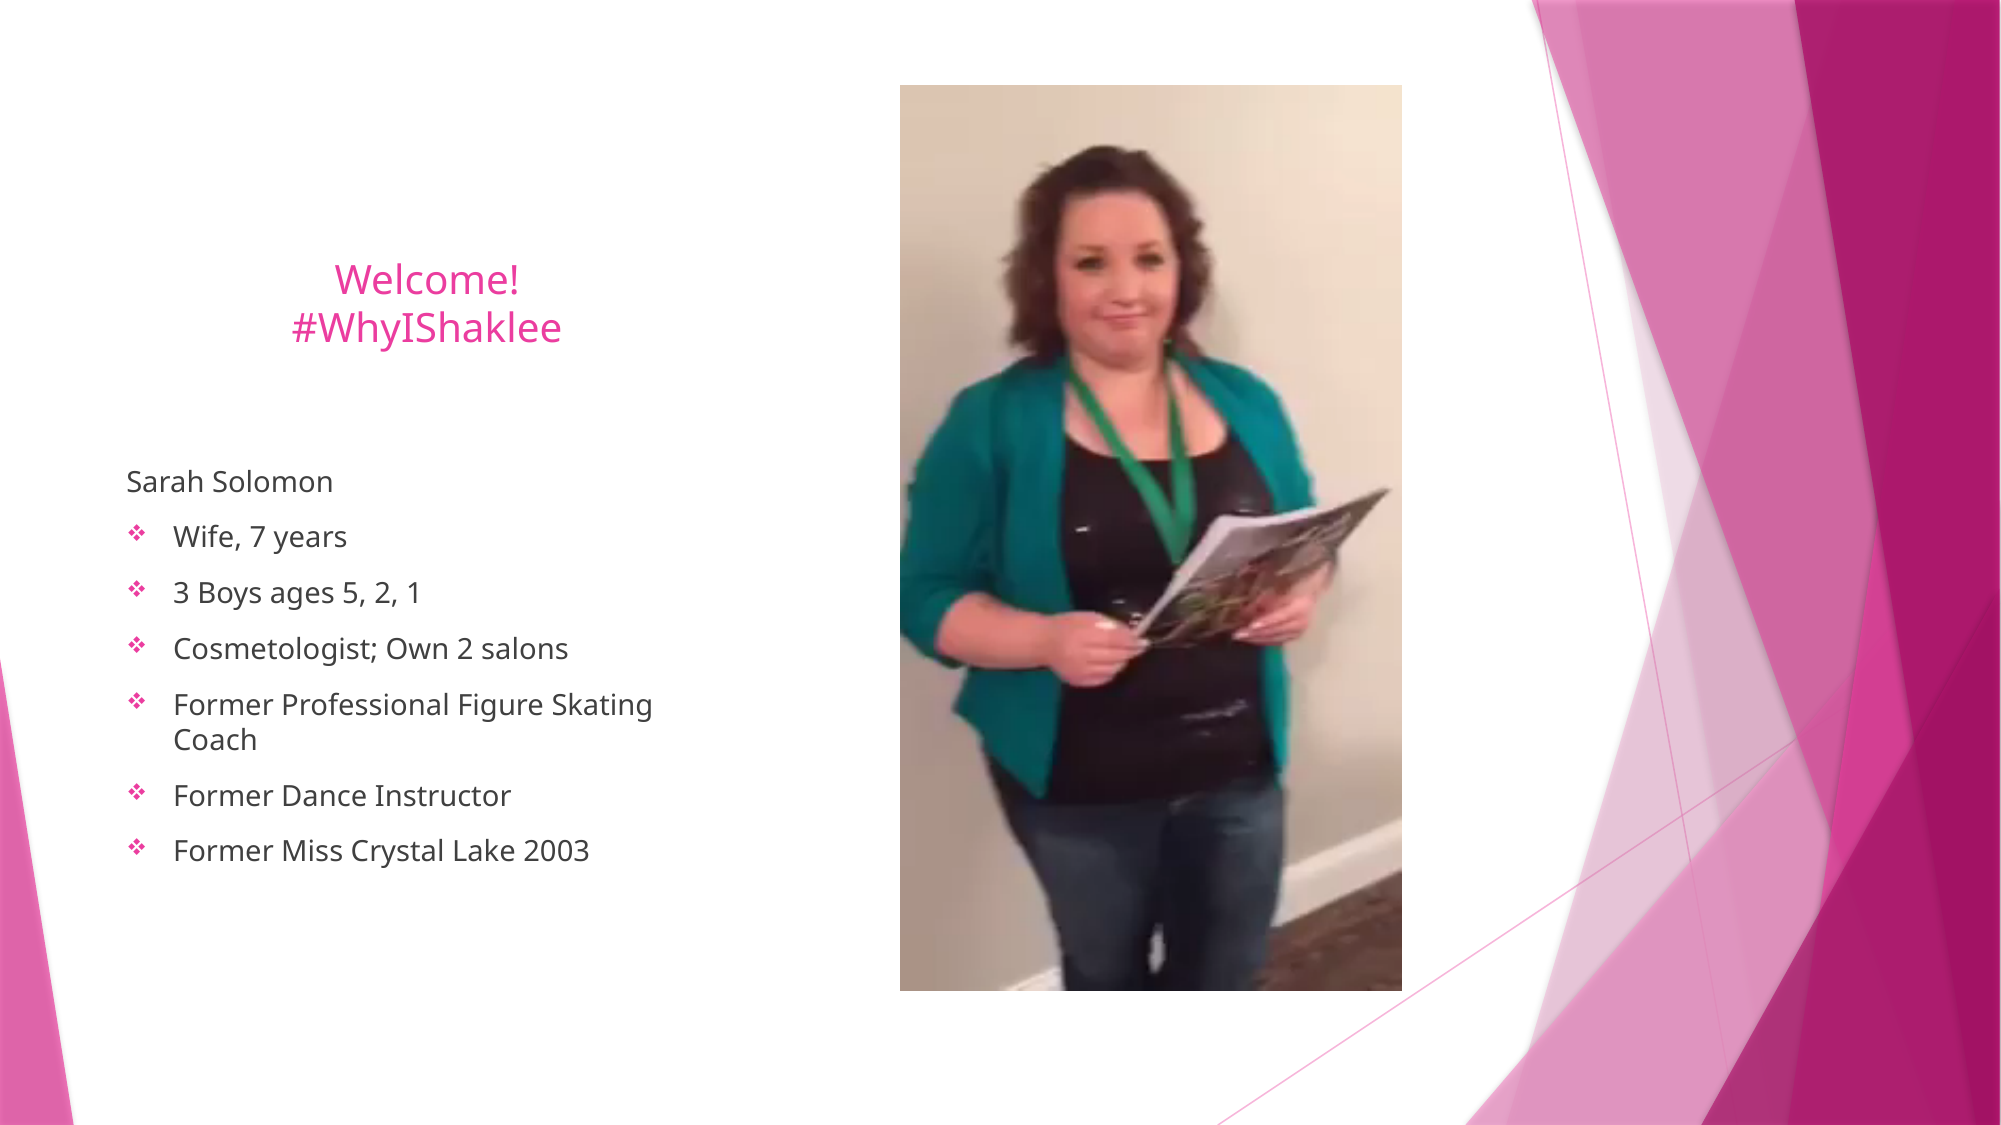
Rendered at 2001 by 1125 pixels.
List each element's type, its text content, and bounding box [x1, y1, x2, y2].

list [899, 83, 1403, 992]
title Welcome! #WhyIShaklee [110, 245, 744, 359]
list Sarah Solomon Wife, 7 years 3 Boys ages 5, 2, 1 Cosmetologist; Own 2 salons Former Professional Figure Skating Coach Former Dance Instructor Former Miss Crystal Lake 2003 [110, 455, 744, 880]
